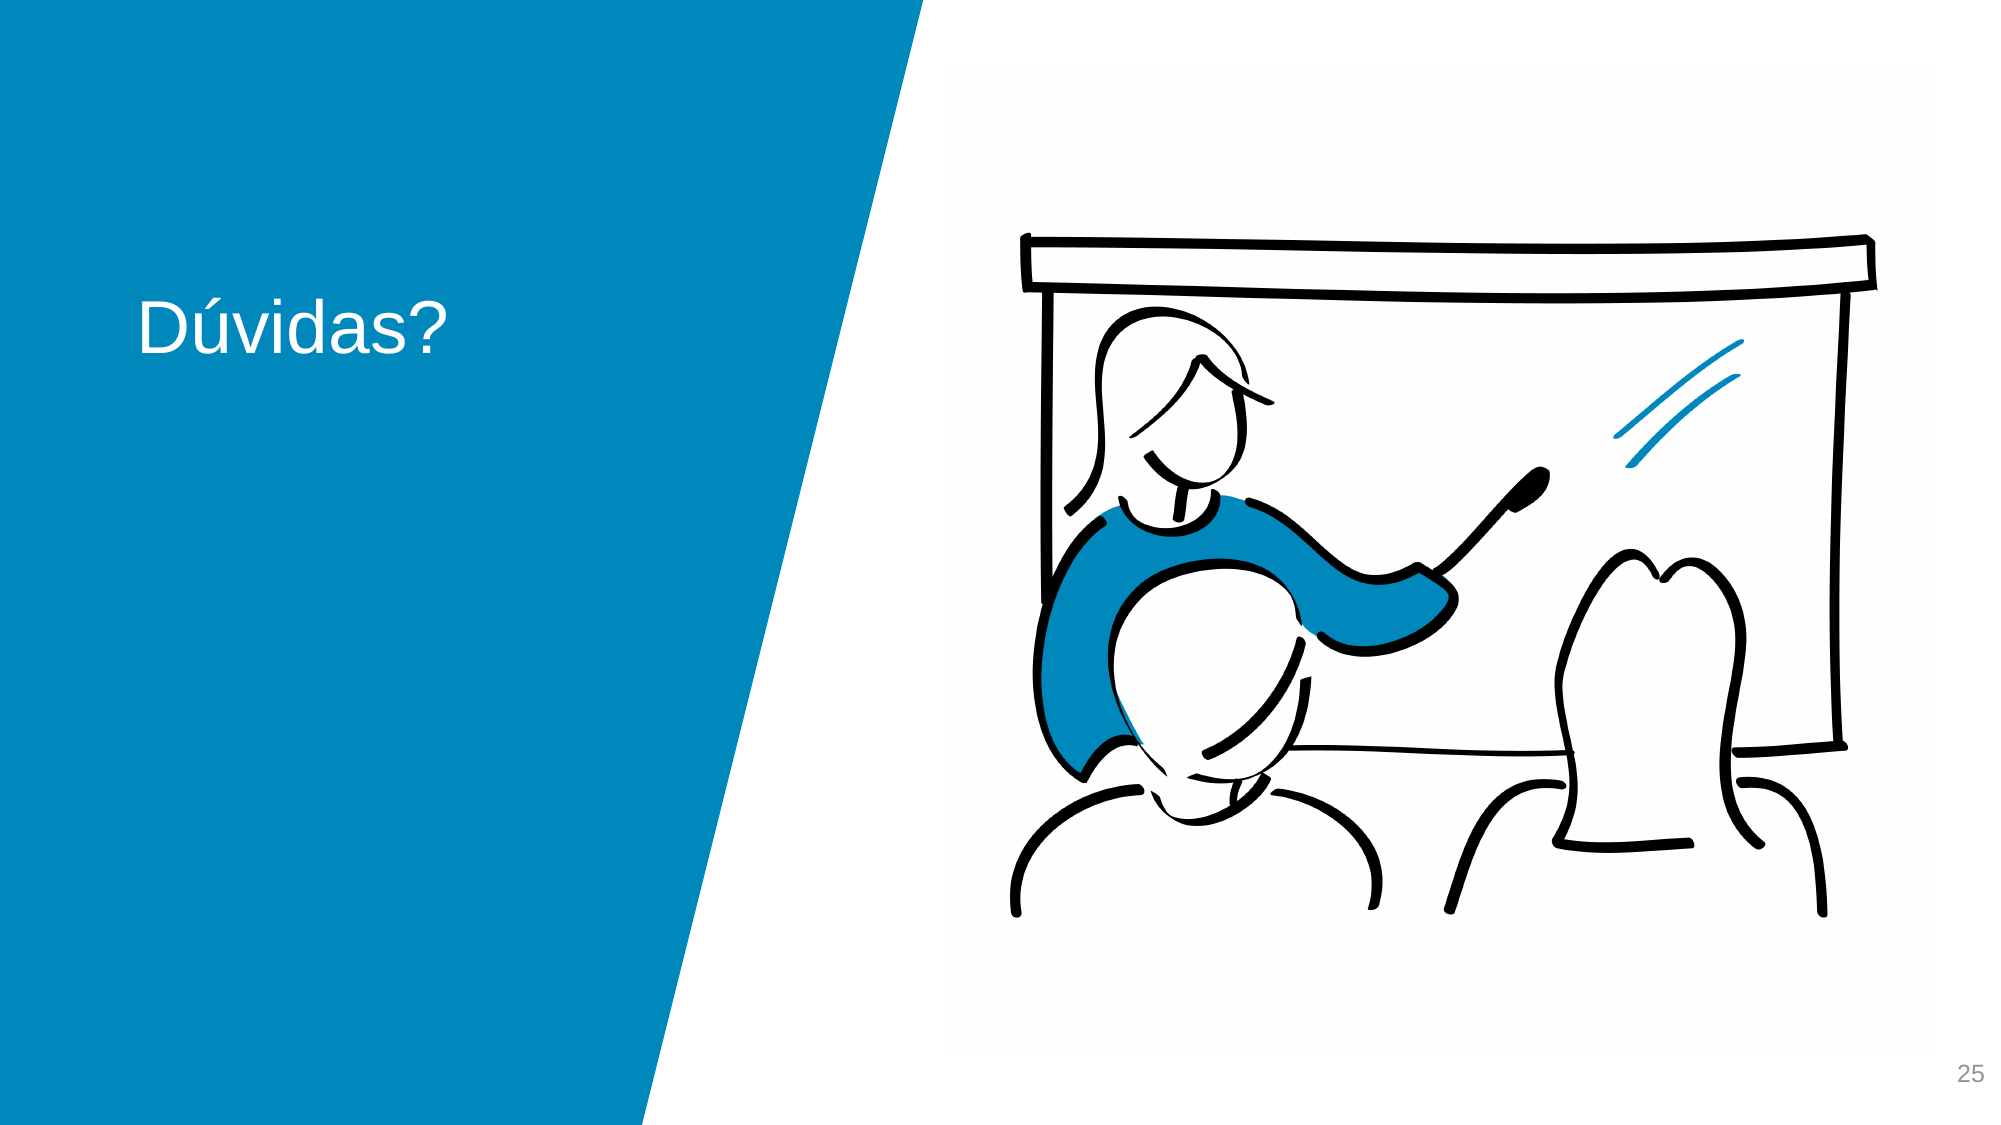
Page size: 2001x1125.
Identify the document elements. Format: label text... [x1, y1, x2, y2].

picture [944, 68, 1932, 1056]
slide_number 25 [1550, 1042, 2000, 1103]
title Dúvidas? [136, 0, 775, 371]
